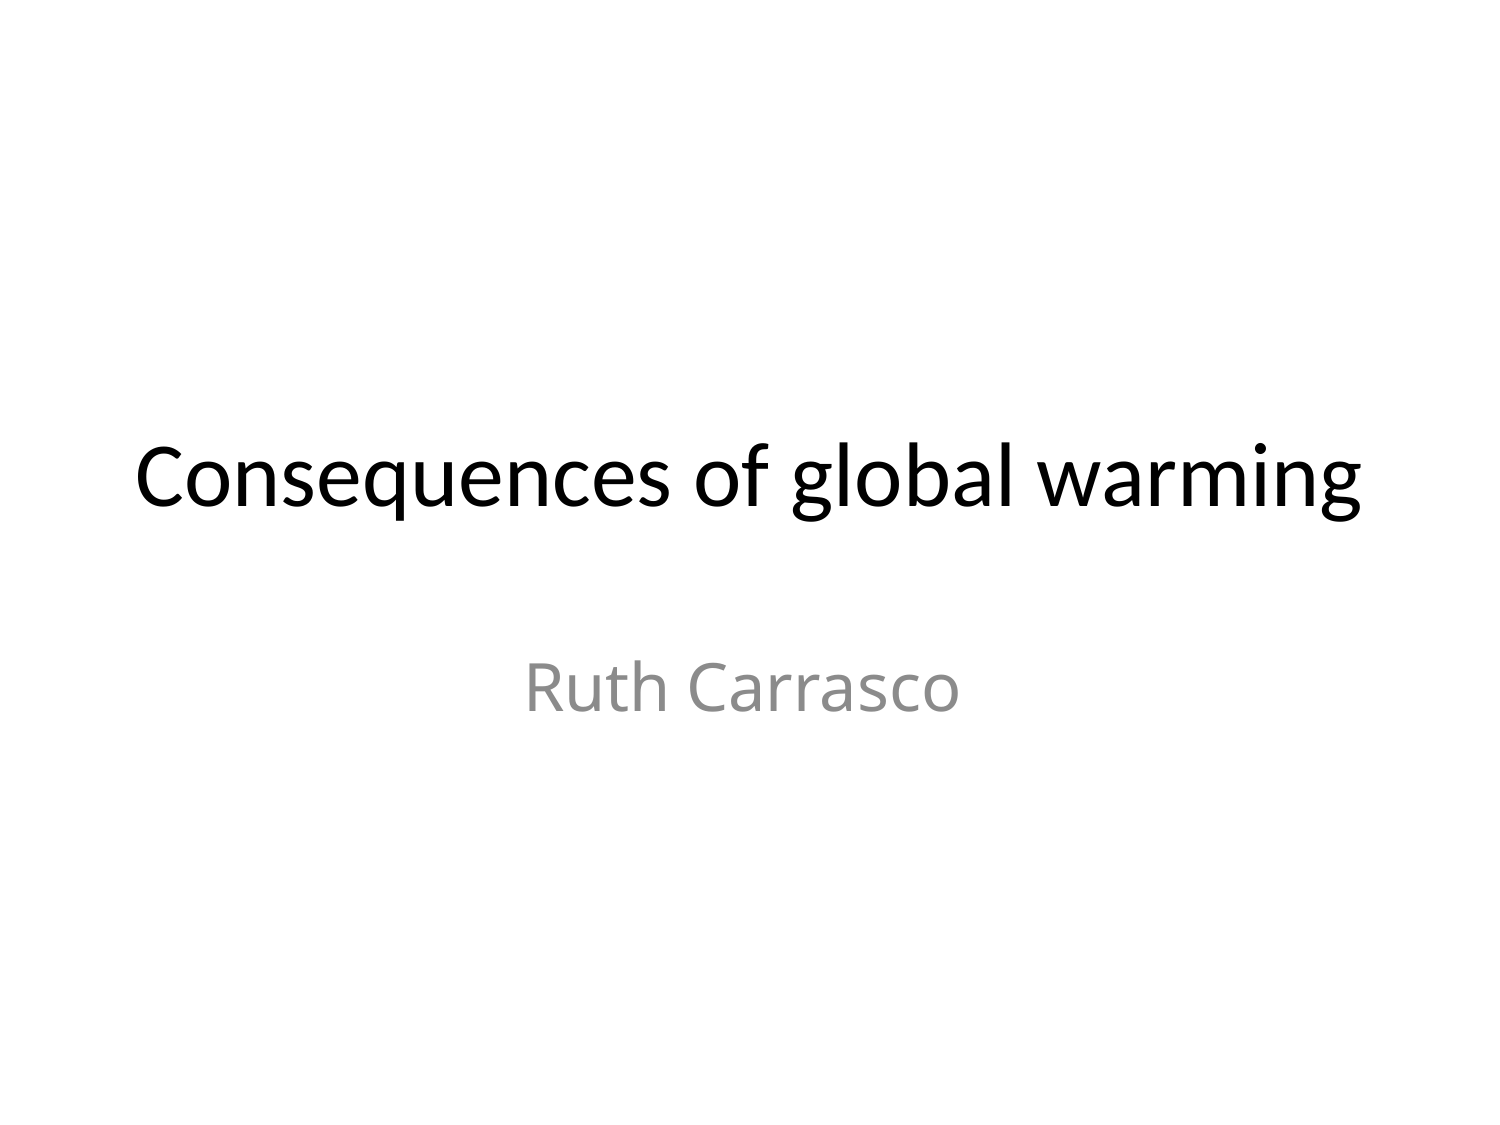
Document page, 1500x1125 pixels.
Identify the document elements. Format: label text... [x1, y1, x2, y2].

subtitle Ruth Carrasco [225, 637, 1275, 925]
title Consequences of global warming [112, 349, 1388, 591]
